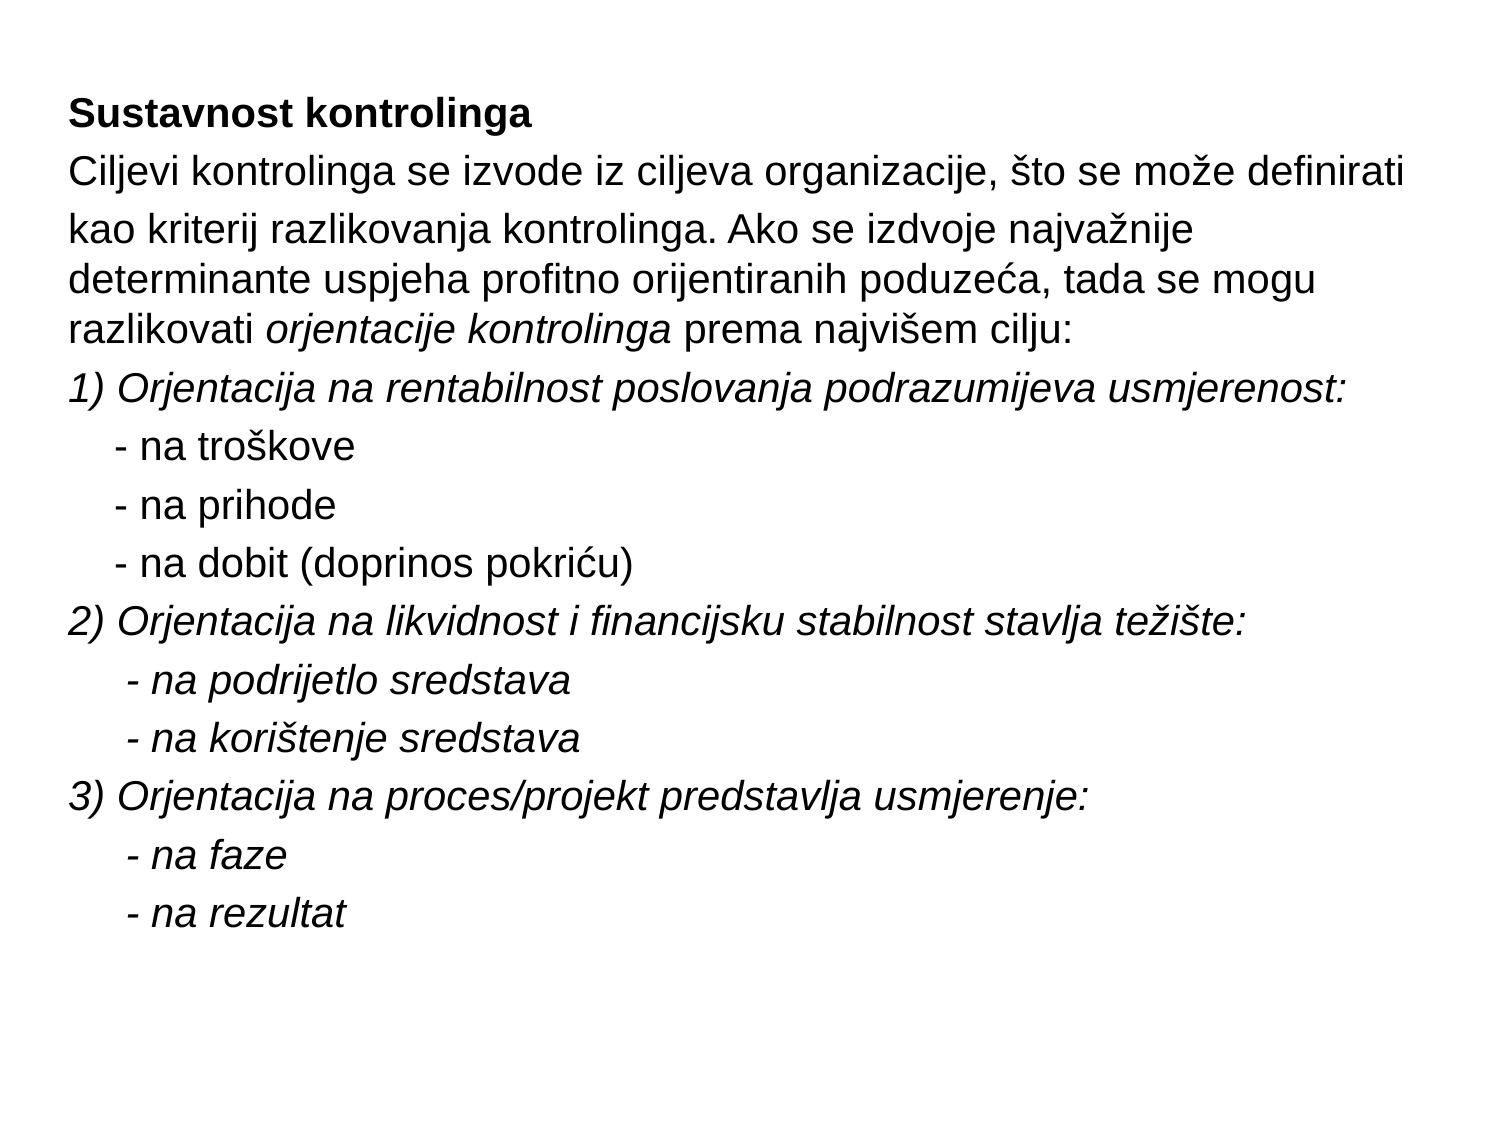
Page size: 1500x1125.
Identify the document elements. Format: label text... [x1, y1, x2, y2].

list Sustavnost kontrolinga Ciljevi kontrolinga se izvode iz ciljeva organizacije, što se može definirati kao kriterij razlikovanja kontrolinga. Ako se izdvoje najvažnije determinante uspjeha profitno orijentiranih poduzeća, tada se mogu razlikovati orjentacije kontrolinga prema najvišem cilju: Orjentacija na rentabilnost poslovanja podrazumijeva usmjerenost: - na troškove - na prihode - na dobit (doprinos pokriću) 2) Orjentacija na likvidnost i financijsku stabilnost stavlja težište: - na podrijetlo sredstava - na korištenje sredstava Orjentacija na proces/projekt predstavlja usmjerenje: - na faze - na rezultat [52, 77, 1460, 1047]
